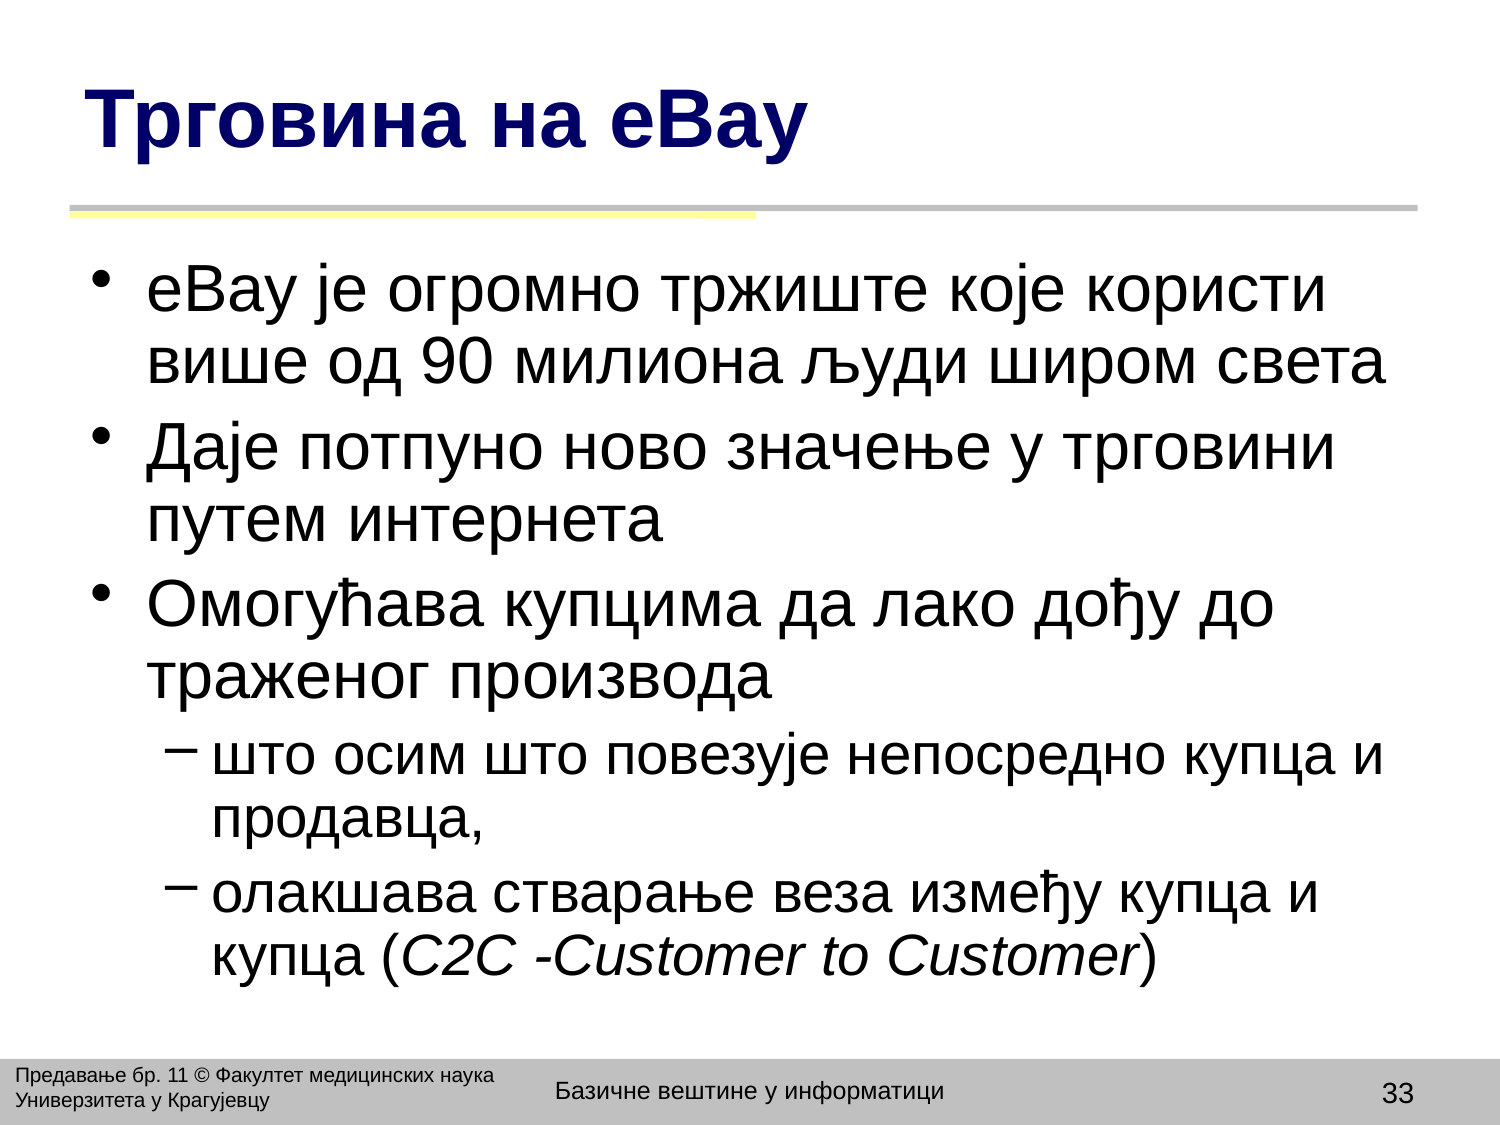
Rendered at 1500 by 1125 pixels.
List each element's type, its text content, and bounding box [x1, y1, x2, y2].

list eBay је огромно тржиште које користи више од 90 милиона људи широм света Даје потпуно ново значење у трговини путем интернета Омогућава купцима да лако дођу до траженог производа што осим што повезује непосредно купца и продавца, олакшава стварање веза између купца и купца (C2C -Customer to Customer) [74, 246, 1426, 1023]
slide_number 33 [1079, 1066, 1430, 1125]
footer Базичне вештине у информатици [512, 1066, 988, 1125]
slide_number Предавање бр. 11 © Факултет медицинских наука Универзитета у Крагујевцу [0, 1053, 621, 1108]
title Трговина на eBay [69, 19, 1426, 208]
